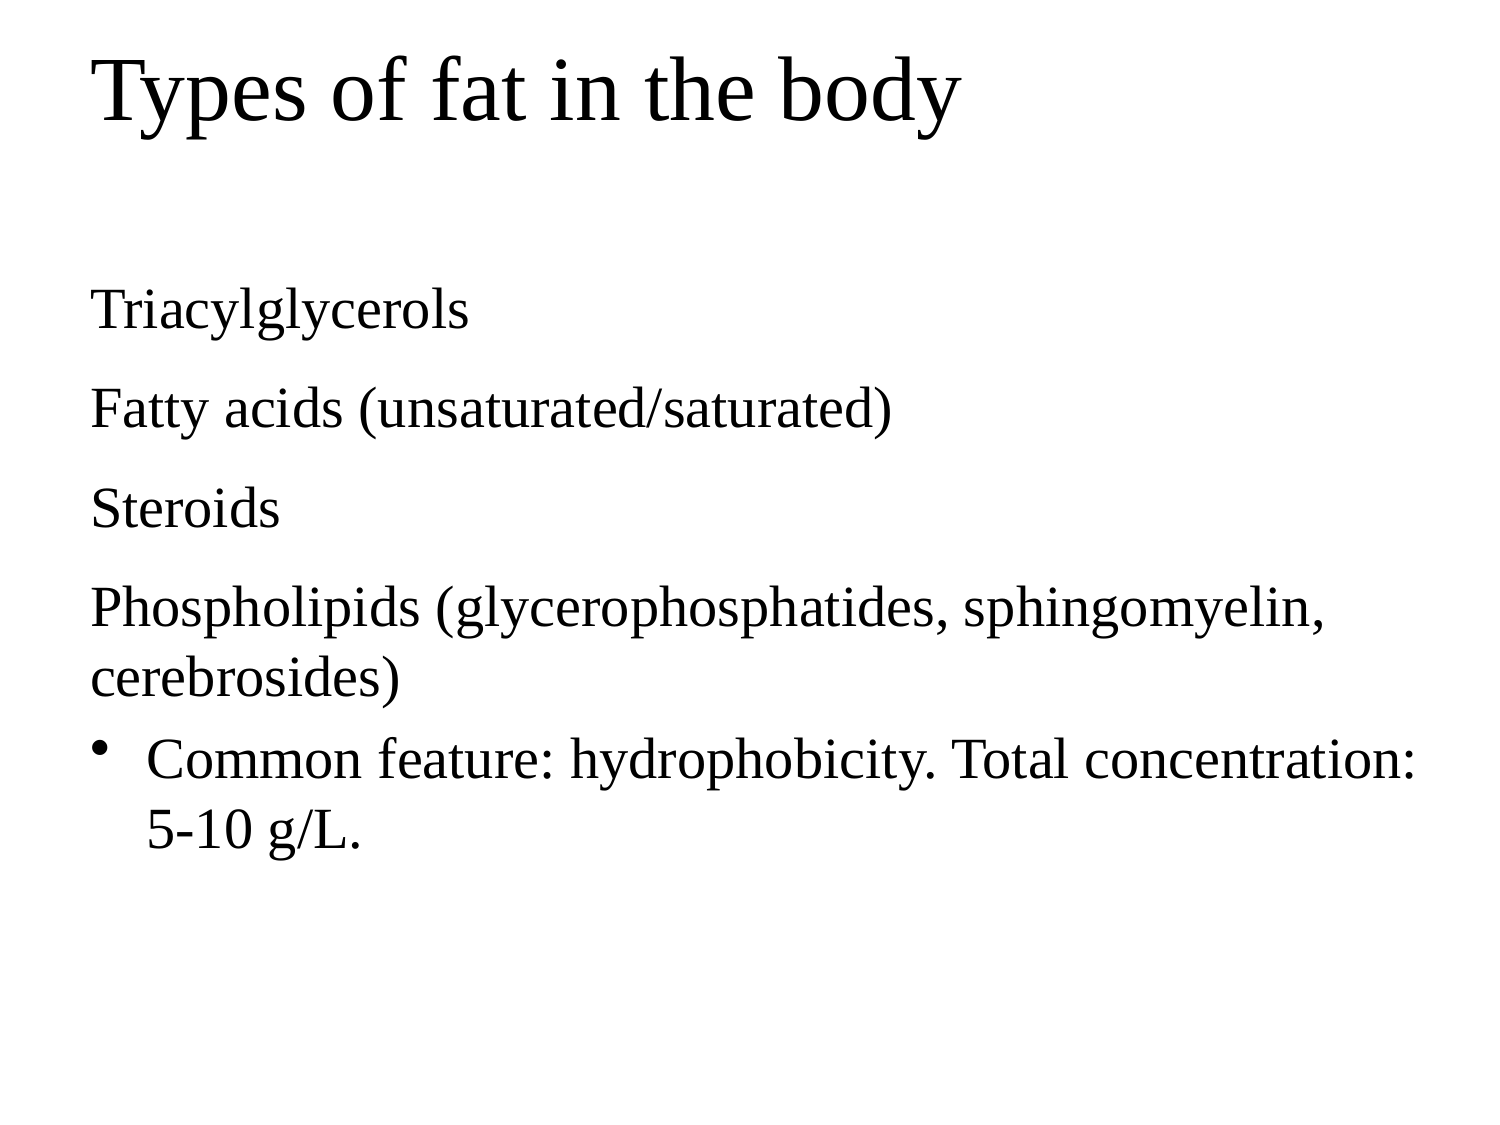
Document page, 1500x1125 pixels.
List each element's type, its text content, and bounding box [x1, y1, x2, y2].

list Triacylglycerols Fatty acids (unsaturated/saturated) Steroids Phospholipids (glycerophosphatides, sphingomyelin, cerebrosides) Common feature: hydrophobicity. Total concentration: 5-10 g/L. [74, 262, 1451, 1006]
title Types of fat in the body [74, 44, 1426, 233]
